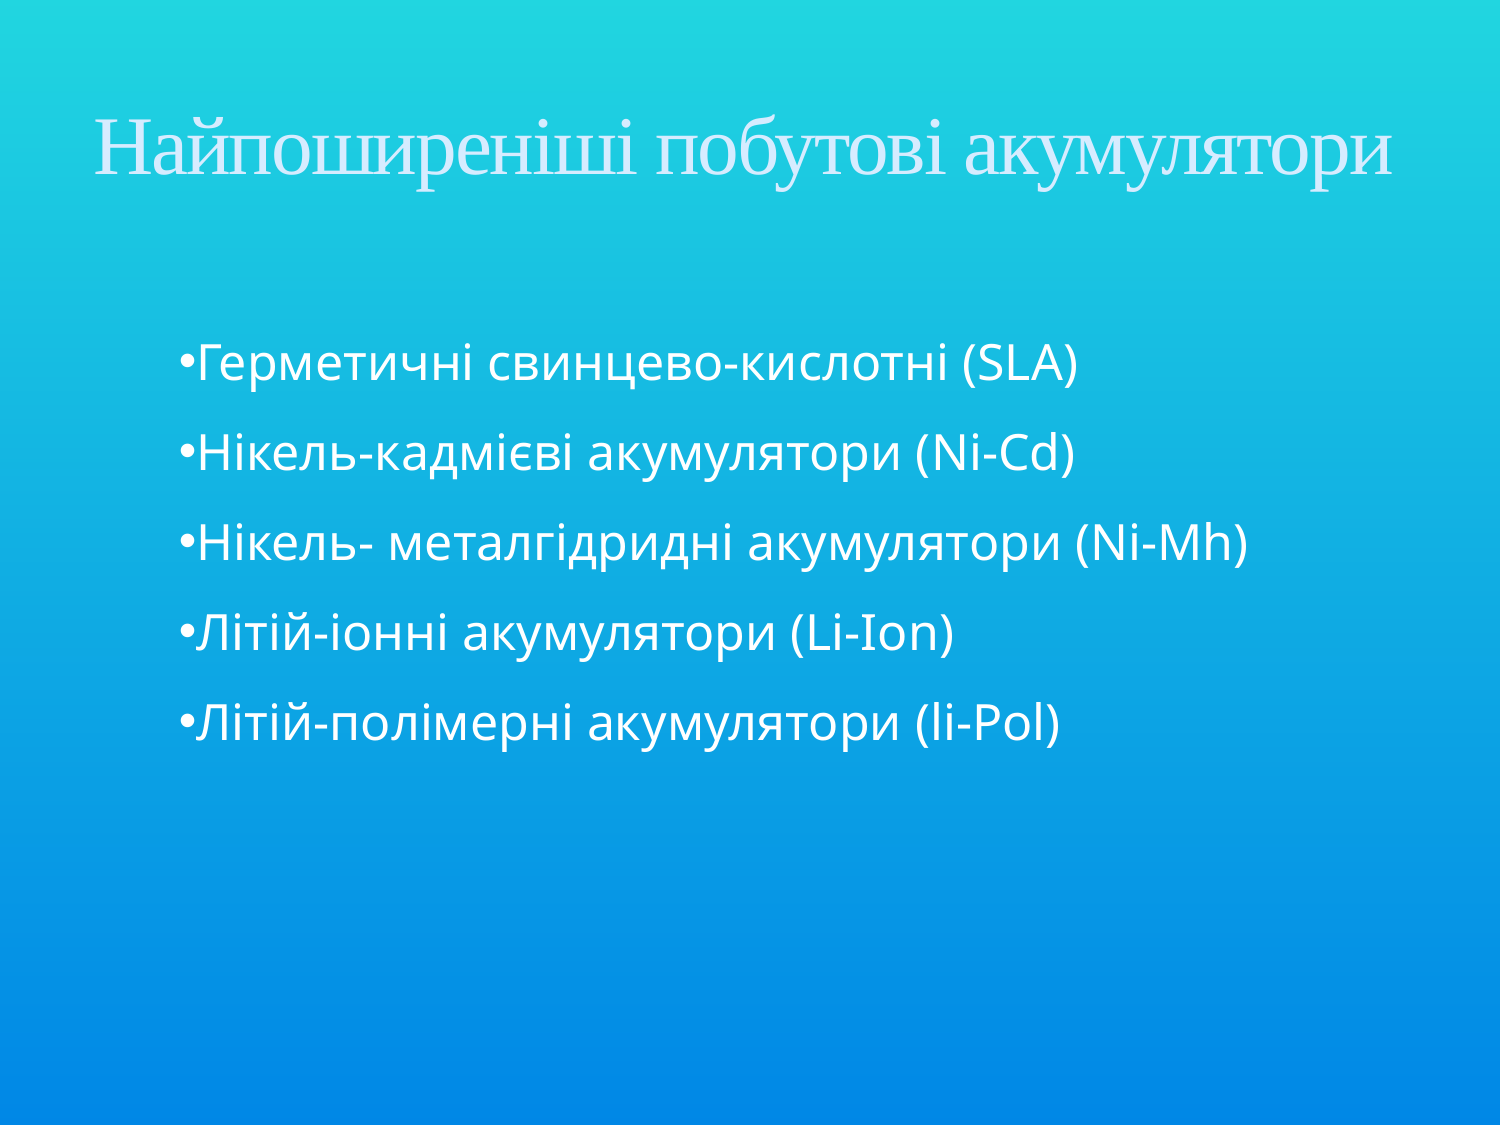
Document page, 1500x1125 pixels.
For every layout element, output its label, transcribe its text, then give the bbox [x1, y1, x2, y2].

text_box Герметичні свинцево-кислотні (SLA) Нікель-кадмієві акумулятори (Ni-Cd) Нікель- металгідридні акумулятори (Ni-Mh) Літій-іонні акумулятори (Li-Ion) Літій-полімерні акумулятори (li-Pol) [163, 292, 1336, 758]
title Найпоширеніші побутові акумулятори [23, 83, 1465, 234]
